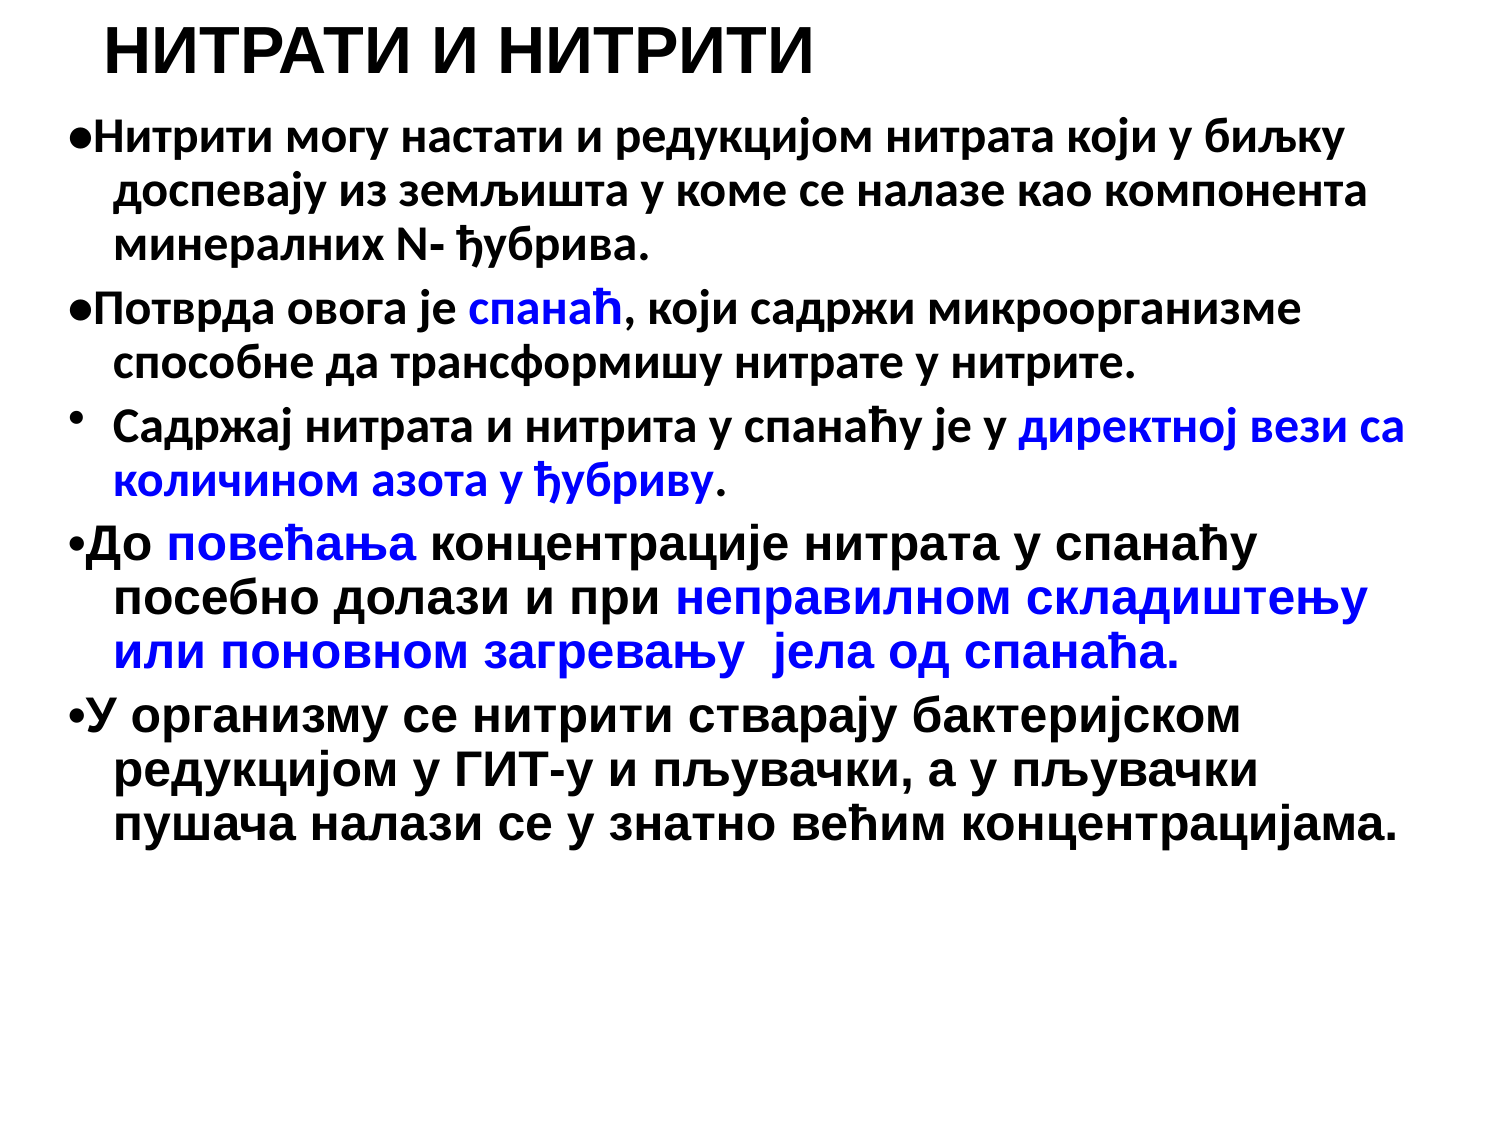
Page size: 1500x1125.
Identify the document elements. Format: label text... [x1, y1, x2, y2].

text_box НИТРАТИ И НИТРИТИ [88, 0, 927, 95]
list •Нитрити могу настати и редукцијом нитрата који у биљку доспевају из земљишта у коме се налазе као компонента минералних N- ђубрива. •Потврда овога је спанаћ, који садржи микроoрганизме способне да трансформишу нитрате у нитрите. Садржај нитрата и нитрита у спанаћу је у директној вези са количином азота у ђубриву. •До повећања концентрације нитрата у спанаћу посебно долази и при неправилном складиштењу или поновном загревању јела од спанаћа. •У организму се нитрити стварају бактеријском редукцијом у ГИТ-у и пљувачки, а у пљувачки пушача налази се у знатно већим концентрацијама. [52, 101, 1428, 1073]
